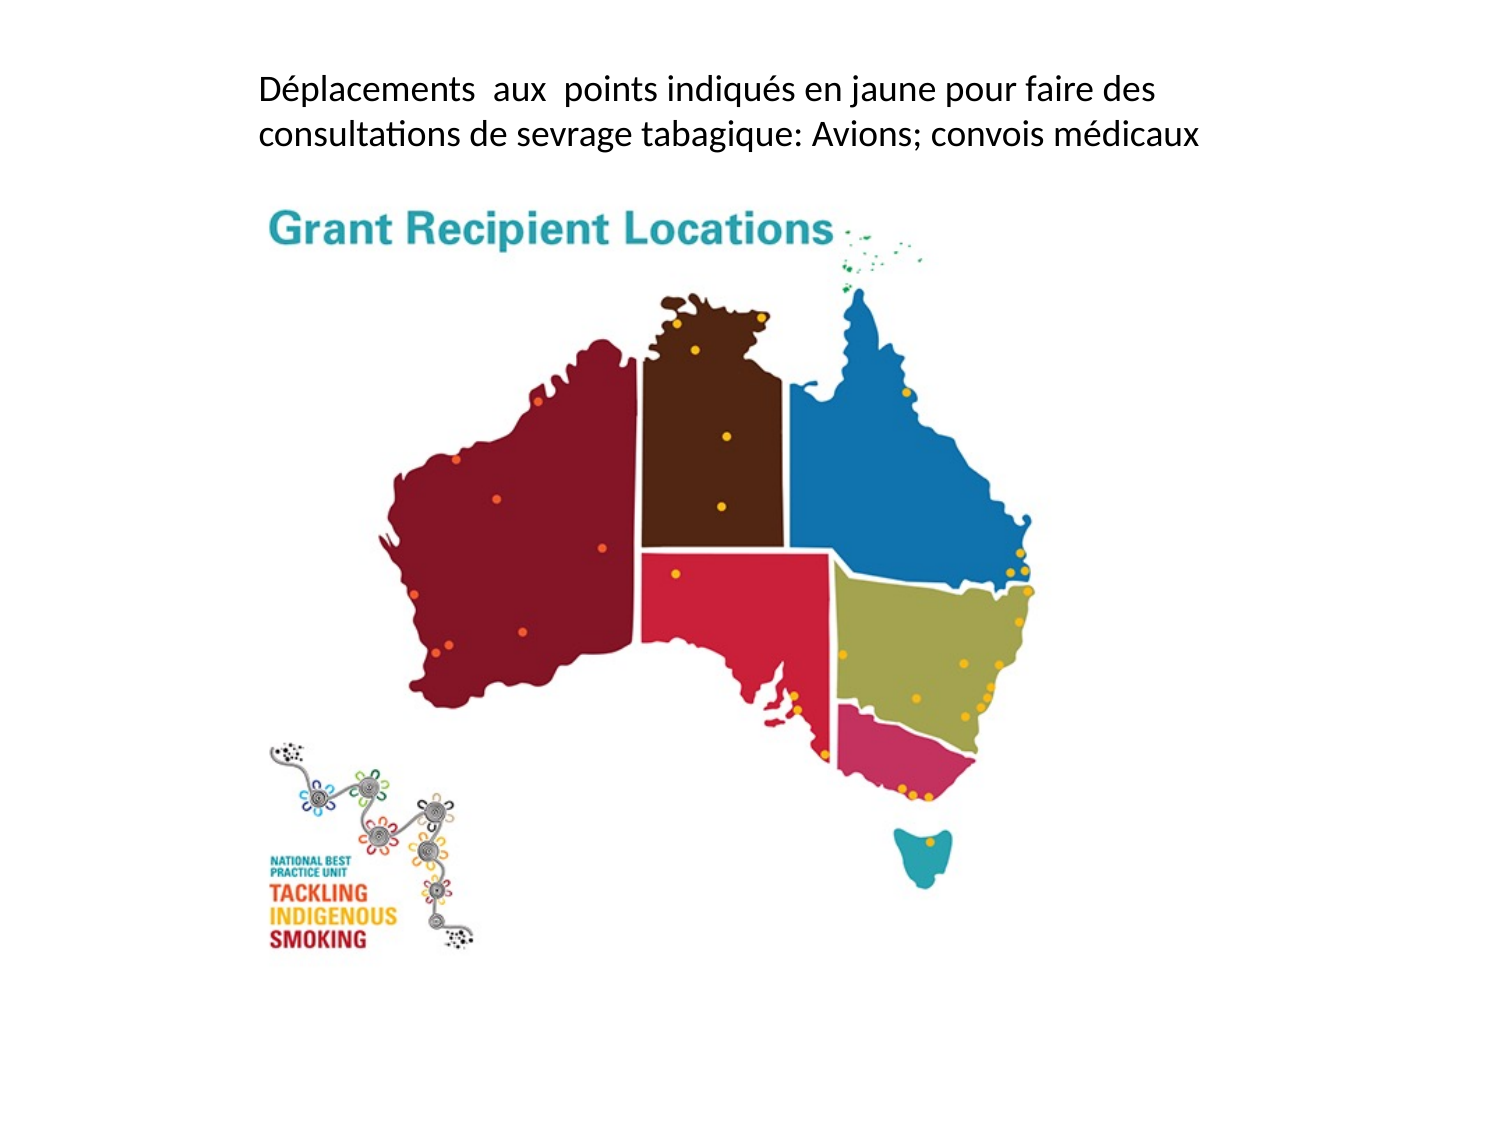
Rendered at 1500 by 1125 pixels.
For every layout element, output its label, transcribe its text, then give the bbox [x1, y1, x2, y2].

picture [224, 162, 1184, 979]
text_box Déplacements aux points indiqués en jaune pour faire des consultations de sevrage tabagique: Avions; convois médicaux [243, 56, 1225, 162]
